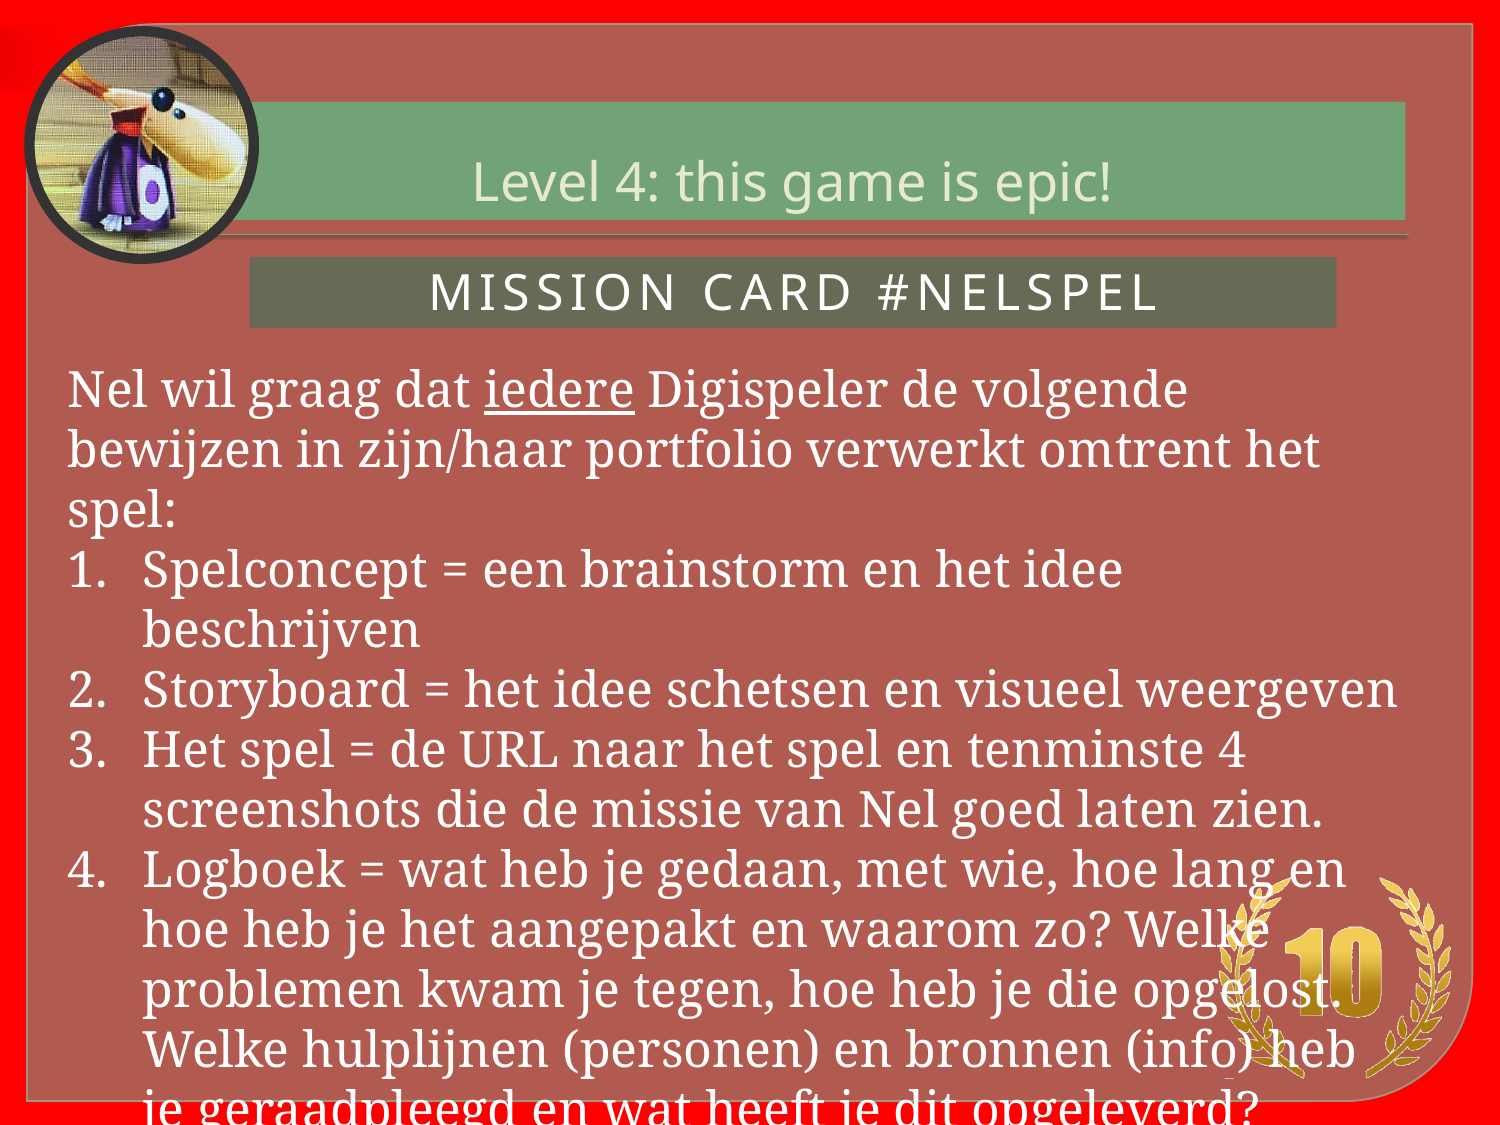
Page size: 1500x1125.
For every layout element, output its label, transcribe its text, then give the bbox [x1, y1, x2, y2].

picture [1216, 869, 1453, 1079]
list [29, 31, 255, 260]
title Level 4: this game is epic! [260, 101, 1406, 220]
text_box Mission card #nelspel [249, 256, 1337, 328]
text_box Nel wil graag dat iedere Digispeler de volgende bewijzen in zijn/haar portfolio verwerkt omtrent het spel: Spelconcept = een brainstorm en het idee beschrijven Storyboard = het idee schetsen en visueel weergeven Het spel = de URL naar het spel en tenminste 4 screenshots die de missie van Nel goed laten zien. Logboek = wat heb je gedaan, met wie, hoe lang en hoe heb je het aangepakt en waarom zo? Welke problemen kwam je tegen, hoe heb je die opgelost. Welke hulplijnen (personen) en bronnen (info) heb je geraadpleegd en wat heeft je dit opgeleverd? Vergeet niet de mission card naam te vermelden! [53, 349, 1424, 1125]
